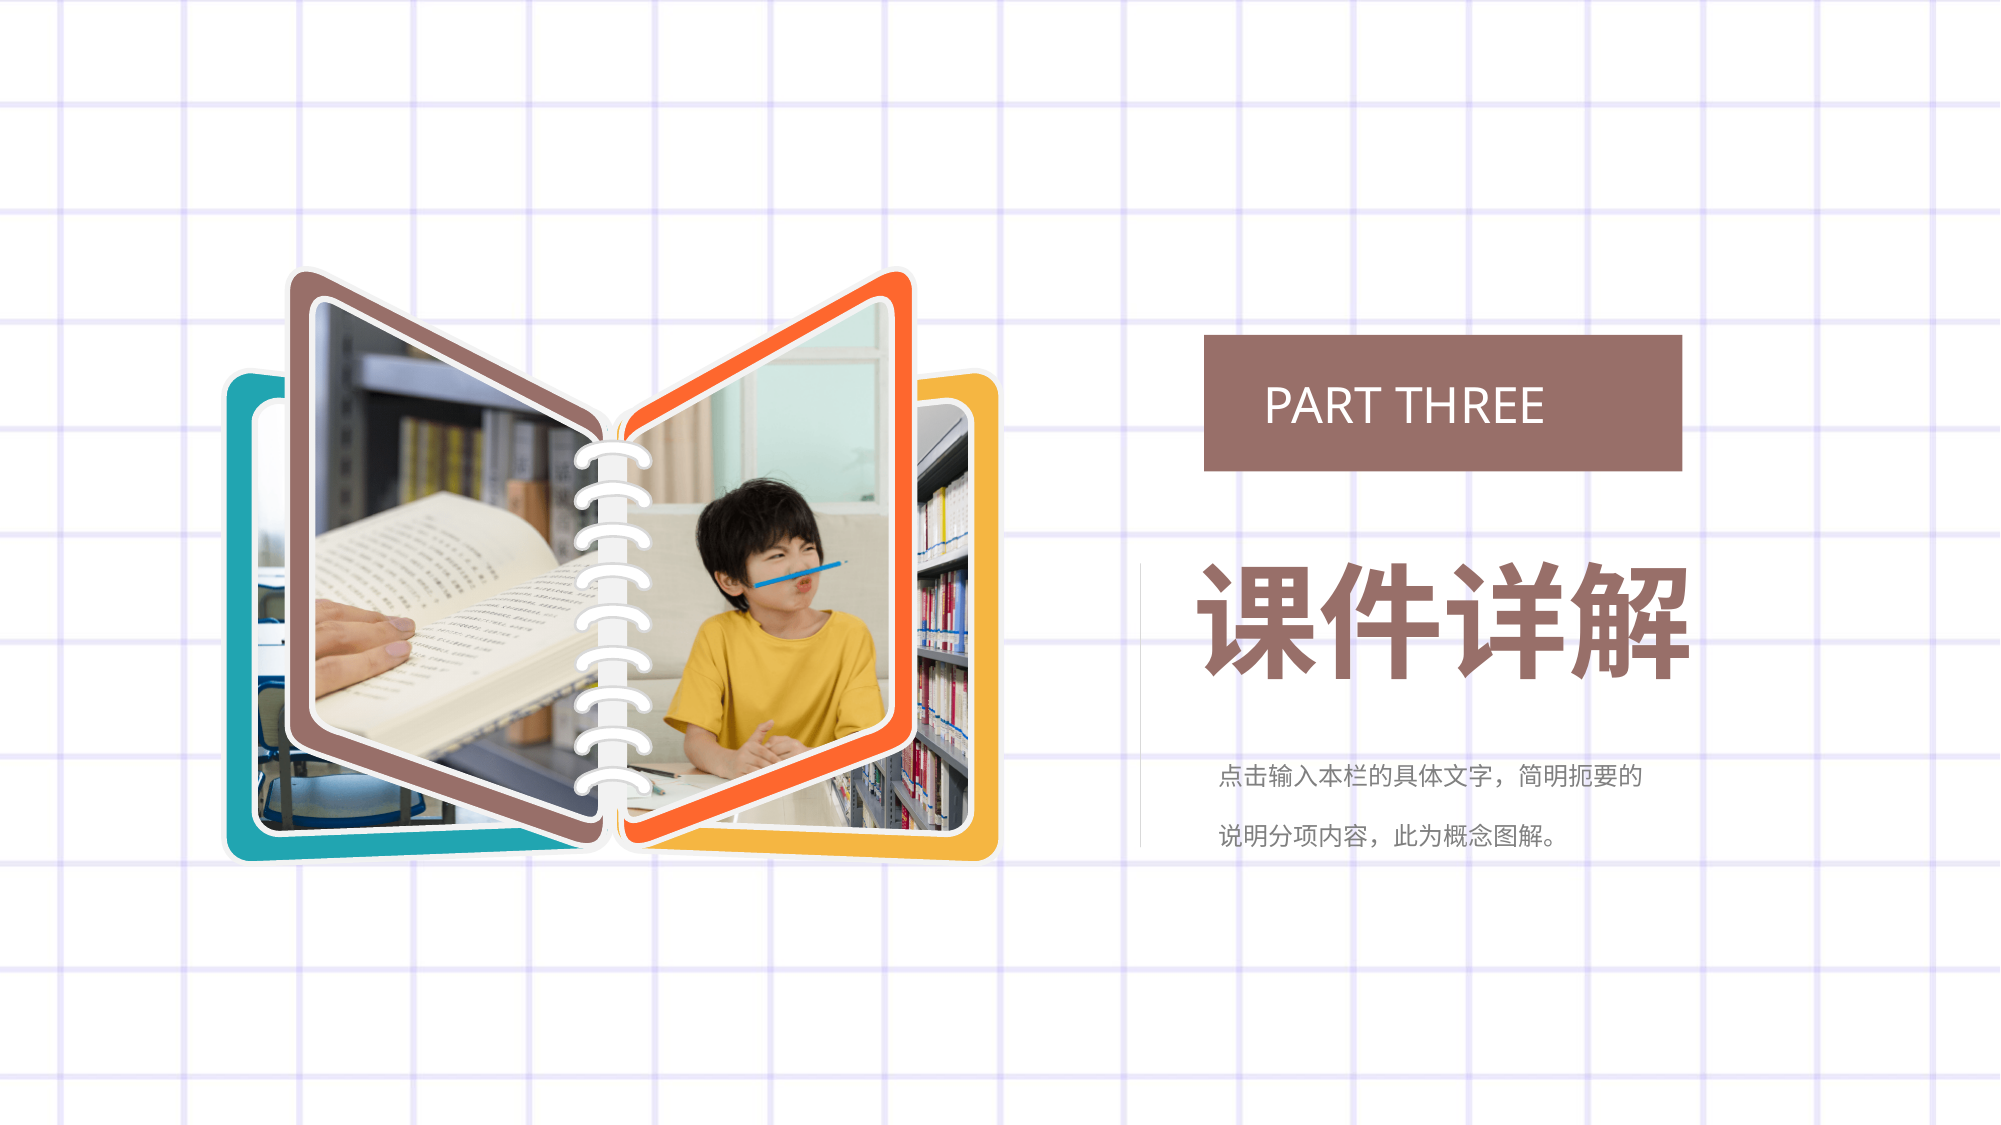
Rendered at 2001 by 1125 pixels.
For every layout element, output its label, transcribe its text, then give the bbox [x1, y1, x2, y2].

text_box 点击输入本栏的具体文字，简明扼要的说明分项内容，此为概念图解。 [1204, 718, 1683, 864]
text_box 课件详解 [1178, 536, 1756, 702]
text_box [223, 260, 1002, 865]
text_box [1203, 334, 1683, 472]
text_box PART THREE [1248, 361, 1620, 445]
picture [0, 0, 2001, 1125]
